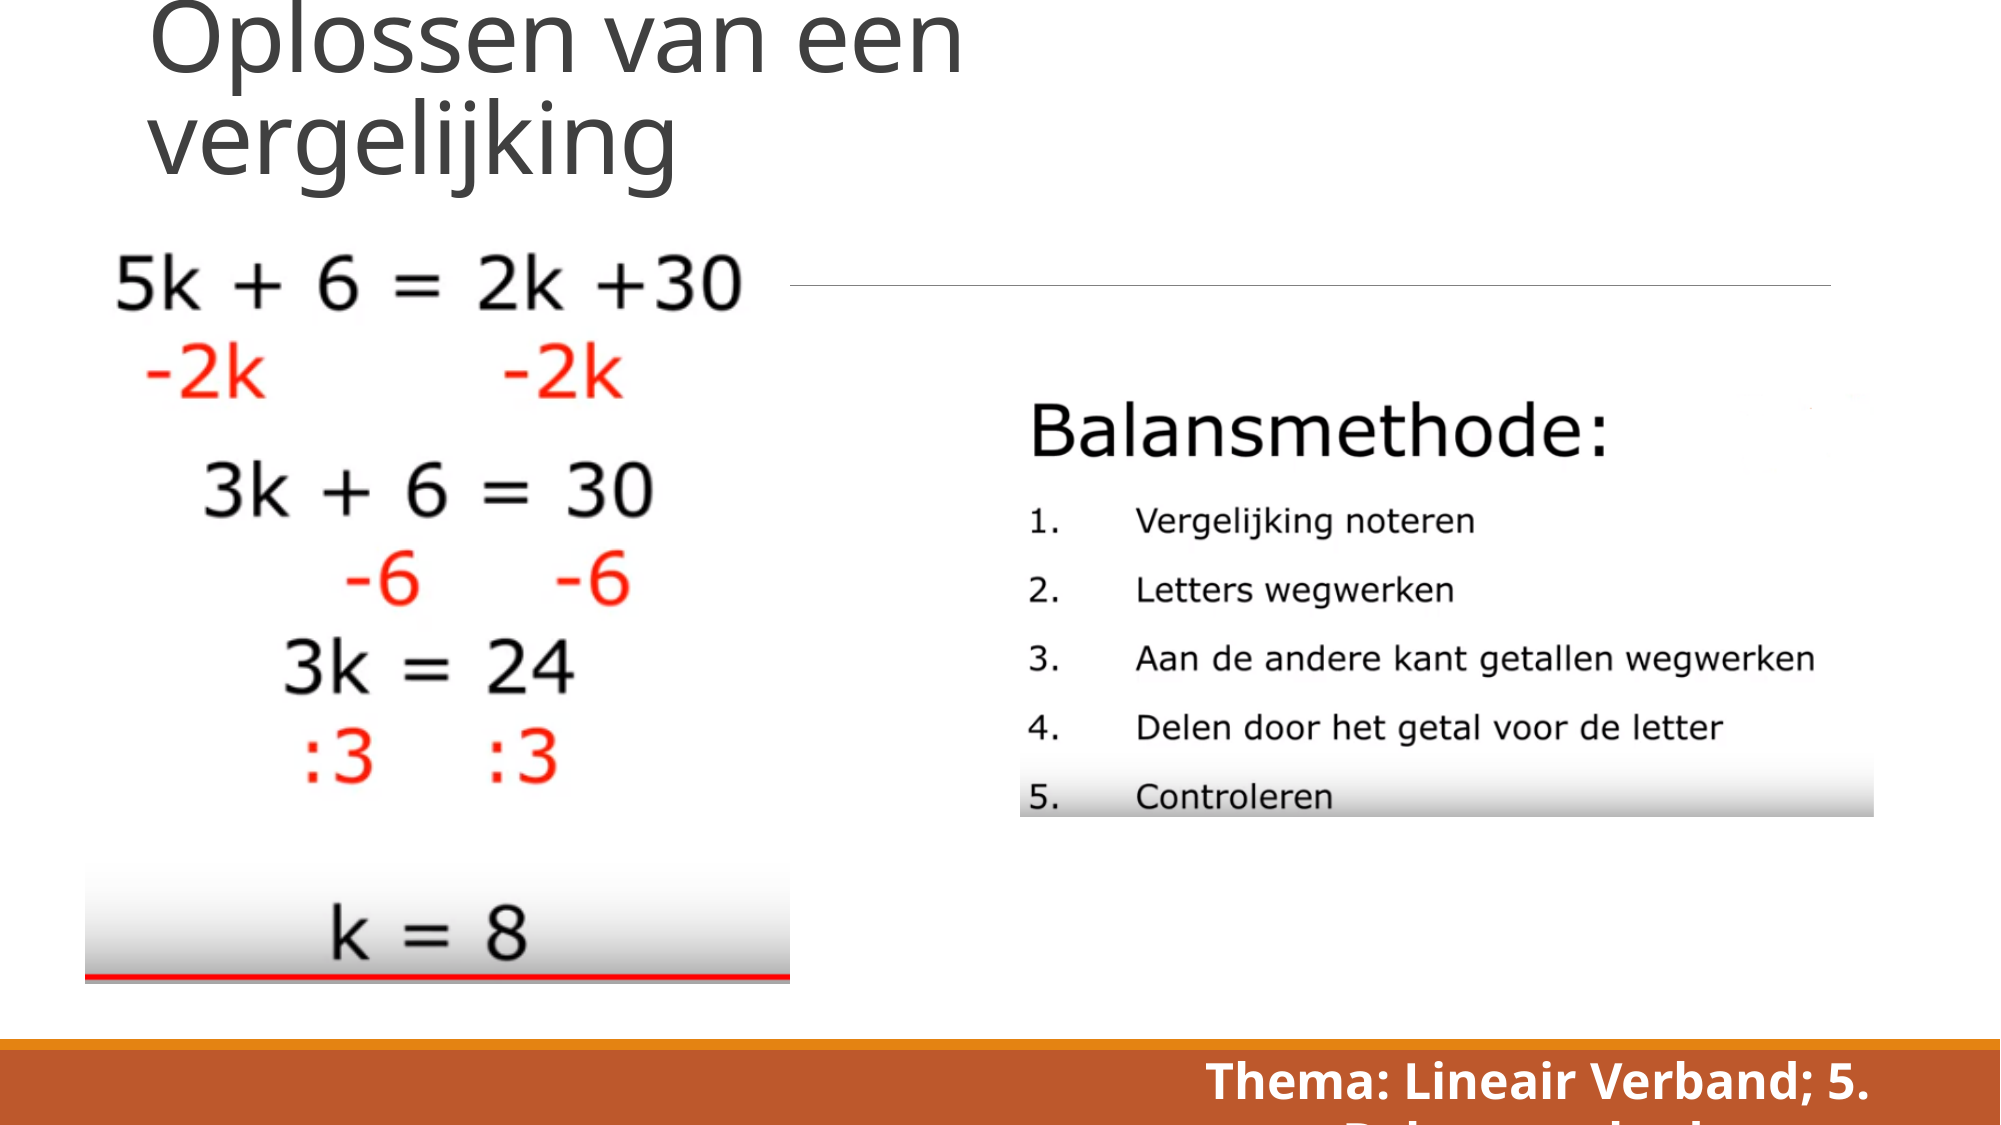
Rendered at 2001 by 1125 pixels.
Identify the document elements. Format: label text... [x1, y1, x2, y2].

text_box Thema: Lineair Verband; 5. Balansmethode [1076, 1042, 2000, 1125]
picture [1019, 384, 1875, 818]
title Oplossen van een vergelijking [132, 72, 1448, 203]
picture [85, 218, 791, 984]
